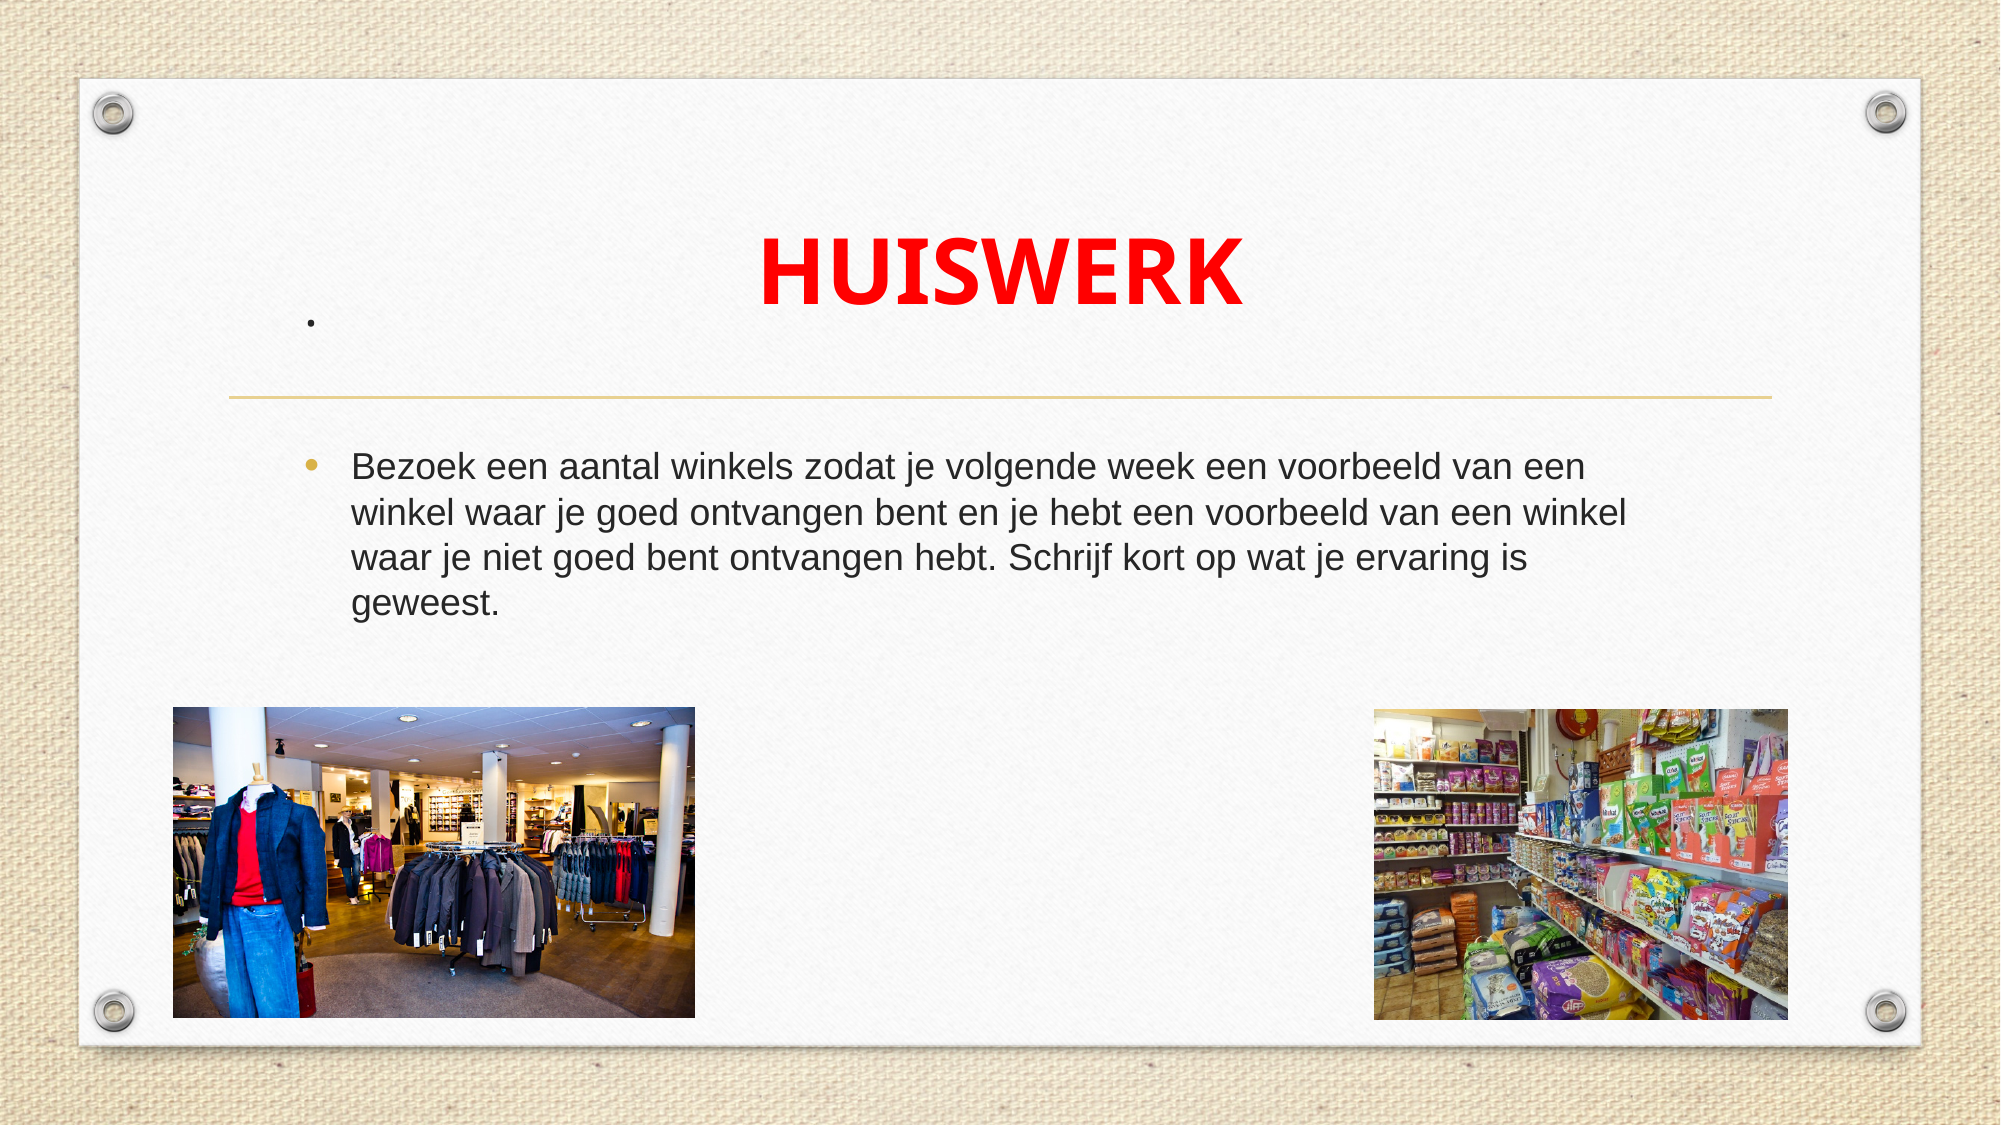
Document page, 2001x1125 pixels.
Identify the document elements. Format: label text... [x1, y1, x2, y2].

list . Bezoek een aantal winkels zodat je volgende week een voorbeeld van een winkel waar je goed ontvangen bent en je hebt een voorbeeld van een winkel waar je niet goed bent ontvangen hebt. Schrijf kort op wat je ervaring is geweest. [289, 267, 1697, 938]
picture [0, 0, 2001, 1125]
title HUISWERK [212, 161, 1788, 375]
